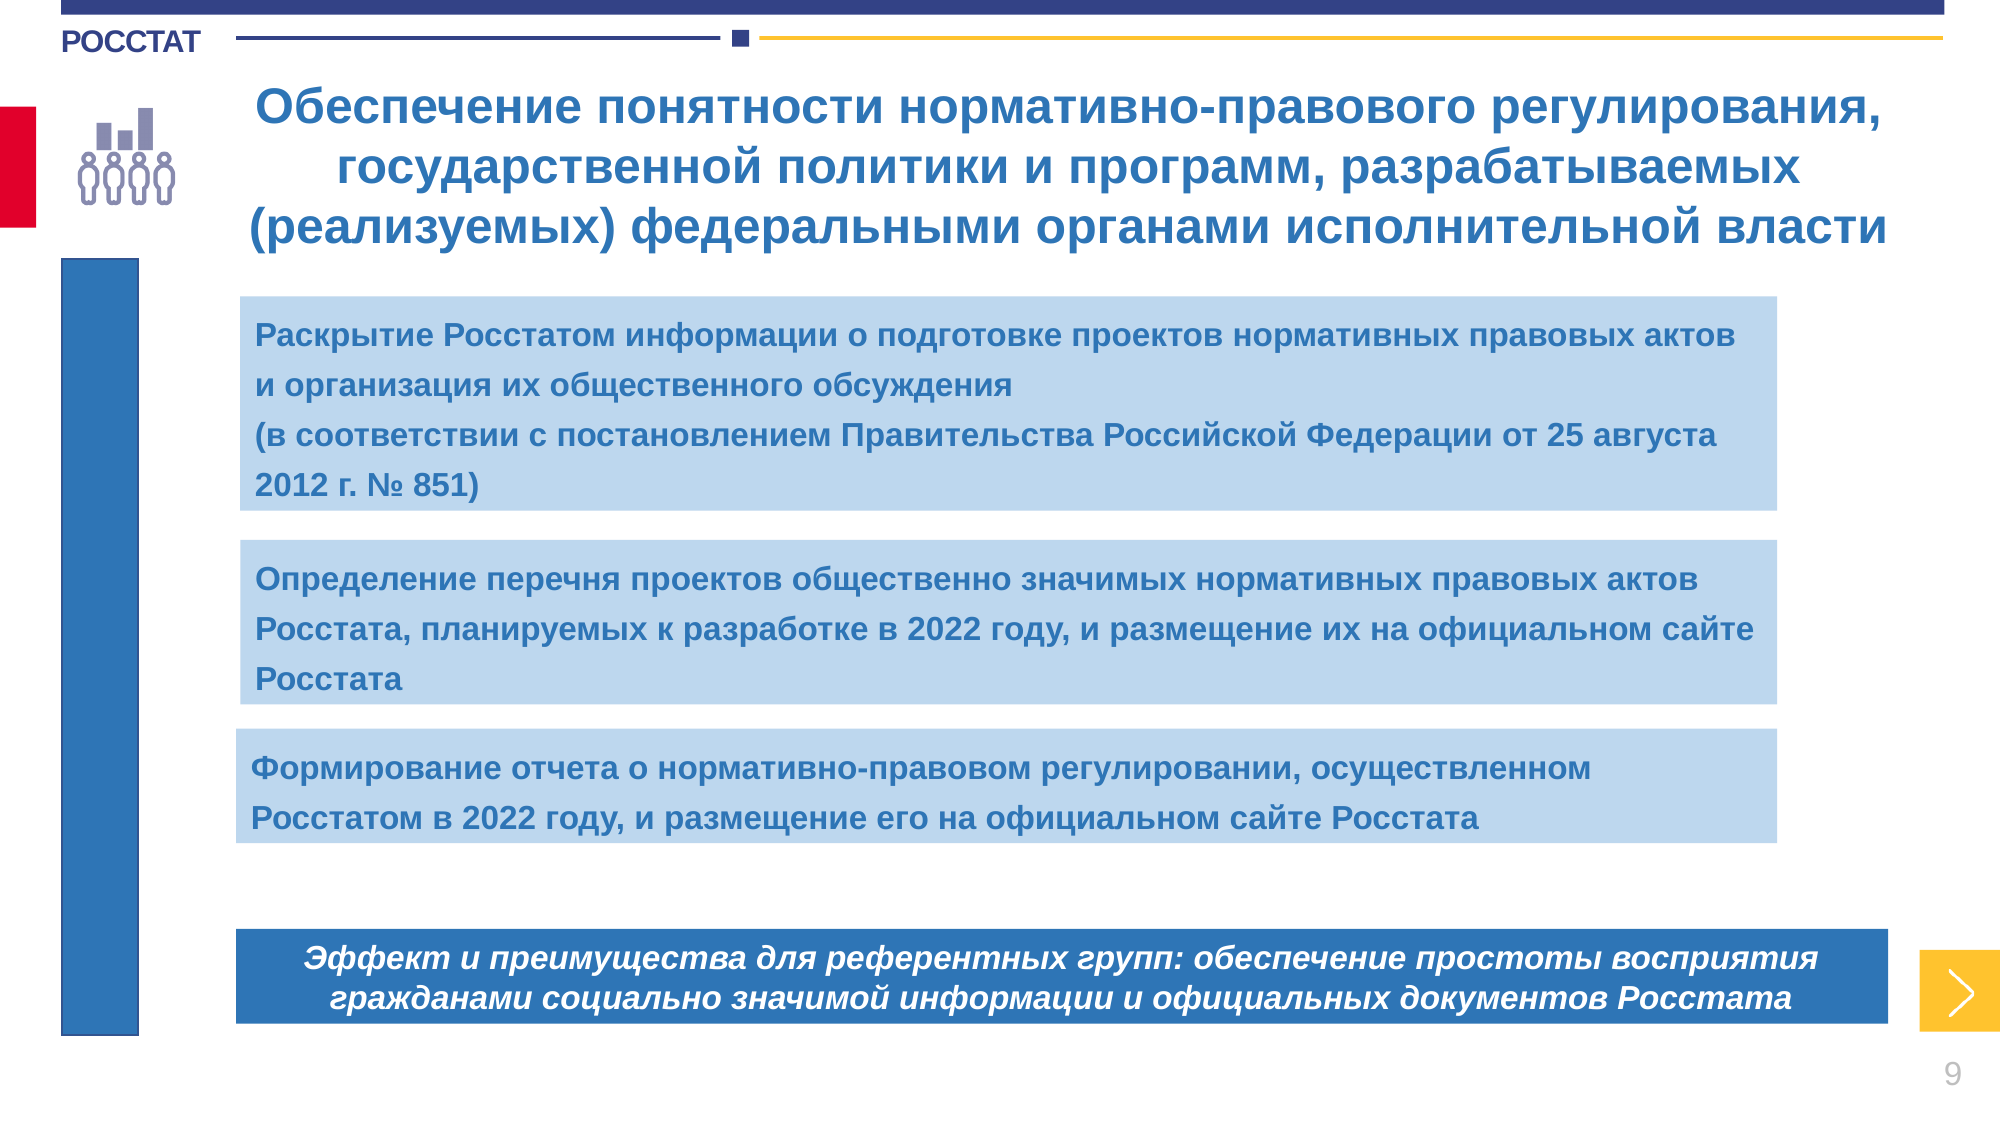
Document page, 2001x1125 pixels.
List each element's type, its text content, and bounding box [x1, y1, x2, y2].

picture [69, 104, 181, 222]
slide_number 9 [1527, 1042, 1978, 1103]
list Обеспечение понятности нормативно-правового регулирования, государственной политики и программ, разрабатываемых (реализуемых) федеральными органами исполнительной власти [187, 65, 1951, 184]
text_box Раскрытие Росстатом информации о подготовке проектов нормативных правовых актов и организация их общественного обсуждения (в соответствии с постановлением Правительства Российской Федерации от 25 августа 2012 г. № 851) [240, 296, 1778, 511]
text_box [61, 258, 139, 1036]
text_box Эффект и преимущества для референтных групп: обеспечение простоты восприятия гражданами социально значимой информации и официальных документов Росстата [236, 928, 1889, 1024]
text_box Определение перечня проектов общественно значимых нормативных правовых актов Росстата, планируемых к разработке в 2022 году, и размещение их на официальном сайте Росстата [240, 539, 1778, 705]
text_box Формирование отчета о нормативно-правовом регулировании, осуществленном Росстатом в 2022 году, и размещение его на официальном сайте Росстата [236, 728, 1778, 844]
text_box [1919, 949, 2000, 1032]
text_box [236, 29, 1943, 73]
